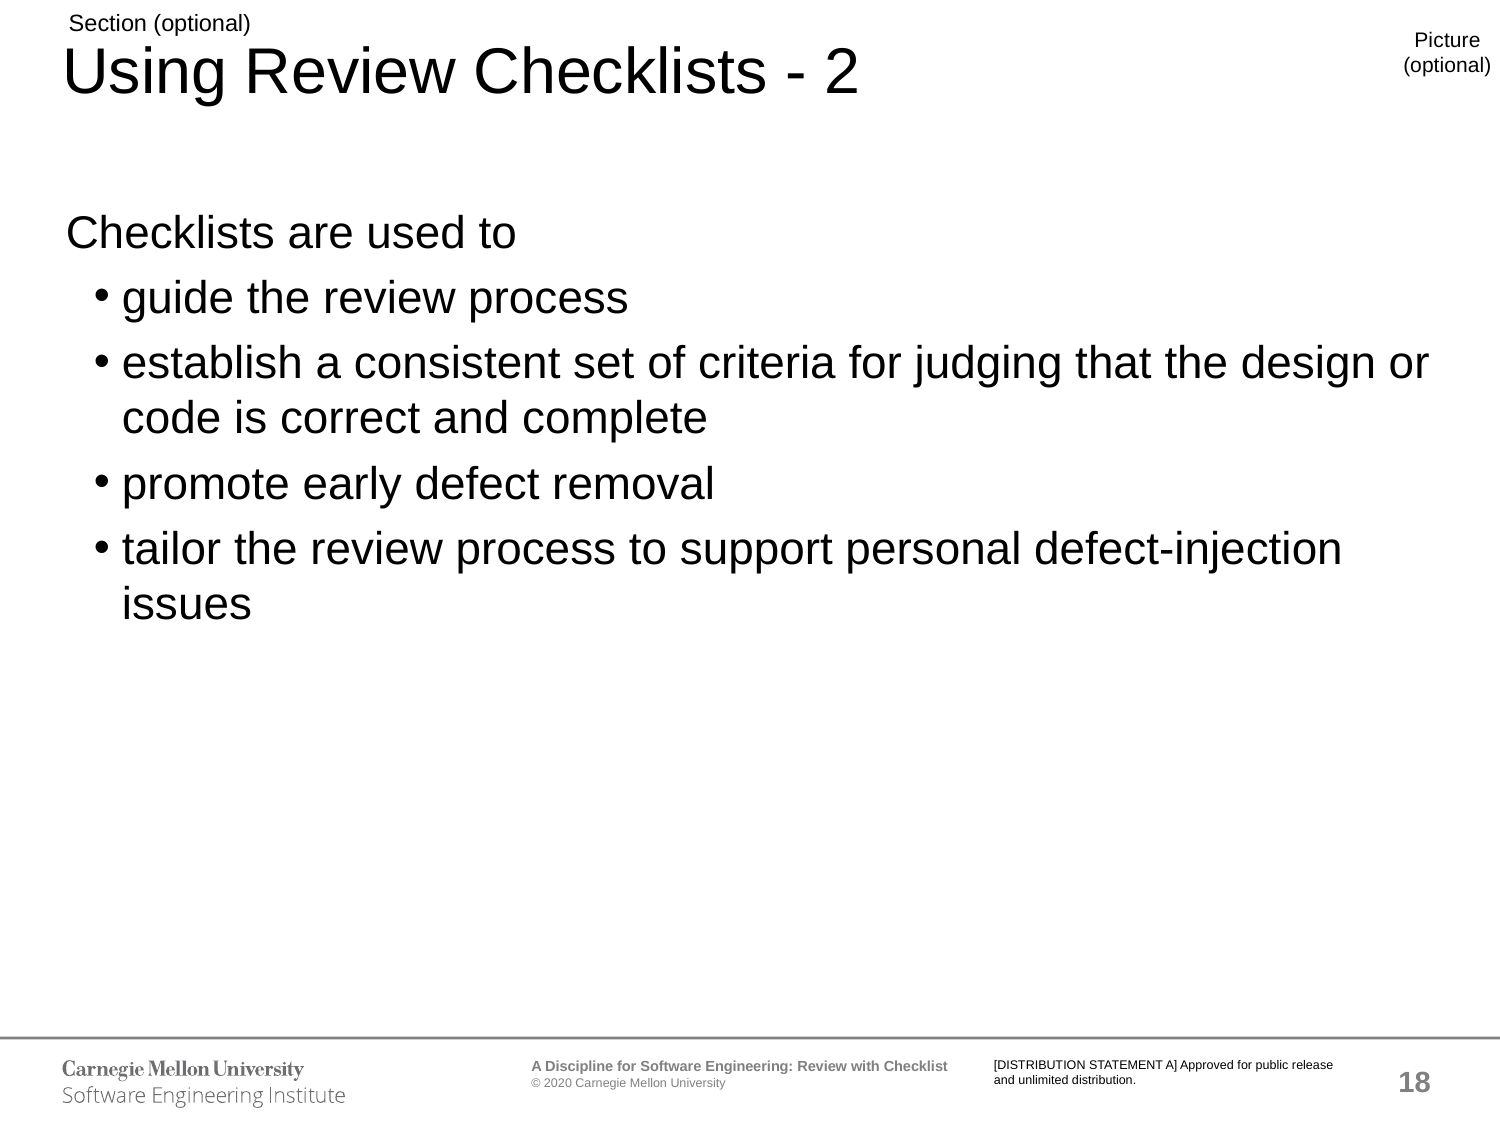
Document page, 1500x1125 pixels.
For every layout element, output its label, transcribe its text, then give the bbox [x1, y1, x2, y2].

title Using Review Checklists - 2 [62, 37, 1338, 182]
list Checklists are used to guide the review process establish a consistent set of criteria for judging that the design or code is correct and complete promote early defect removal tailor the review process to support personal defect-injection issues [65, 202, 1431, 1025]
